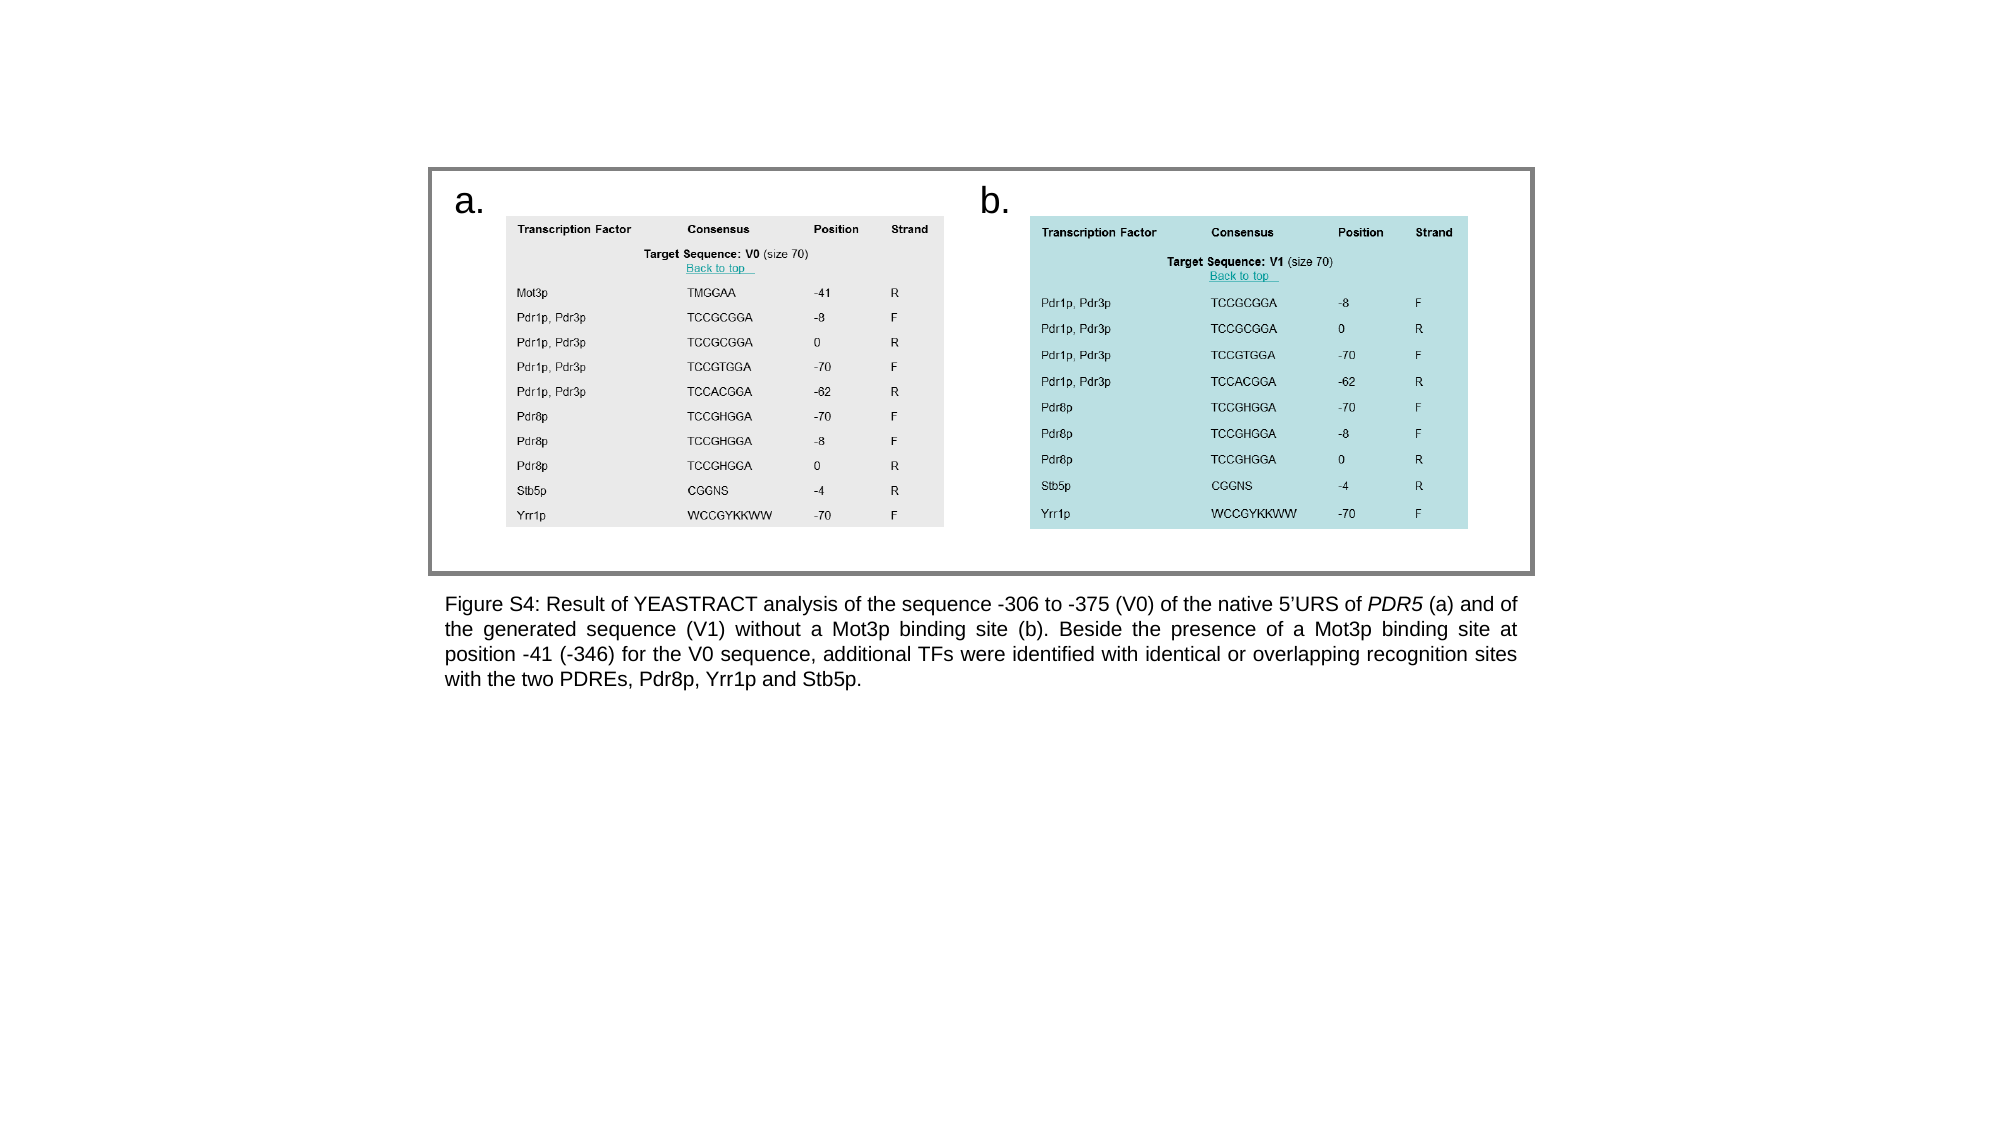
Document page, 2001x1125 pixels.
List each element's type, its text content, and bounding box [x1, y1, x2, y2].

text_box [429, 168, 1533, 574]
text_box Figure S4: Result of YEASTRACT analysis of the sequence -306 to -375 (V0) of the native 5’URS of PDR5 (a) and of the generated sequence (V1) without a Mot3p binding site (b). Beside the presence of a Mot3p binding site at position -41 (-346) for the V0 sequence, additional TFs were identified with identical or overlapping recognition sites with the two PDREs, Pdr8p, Yrr1p and Stb5p. [429, 583, 1533, 698]
